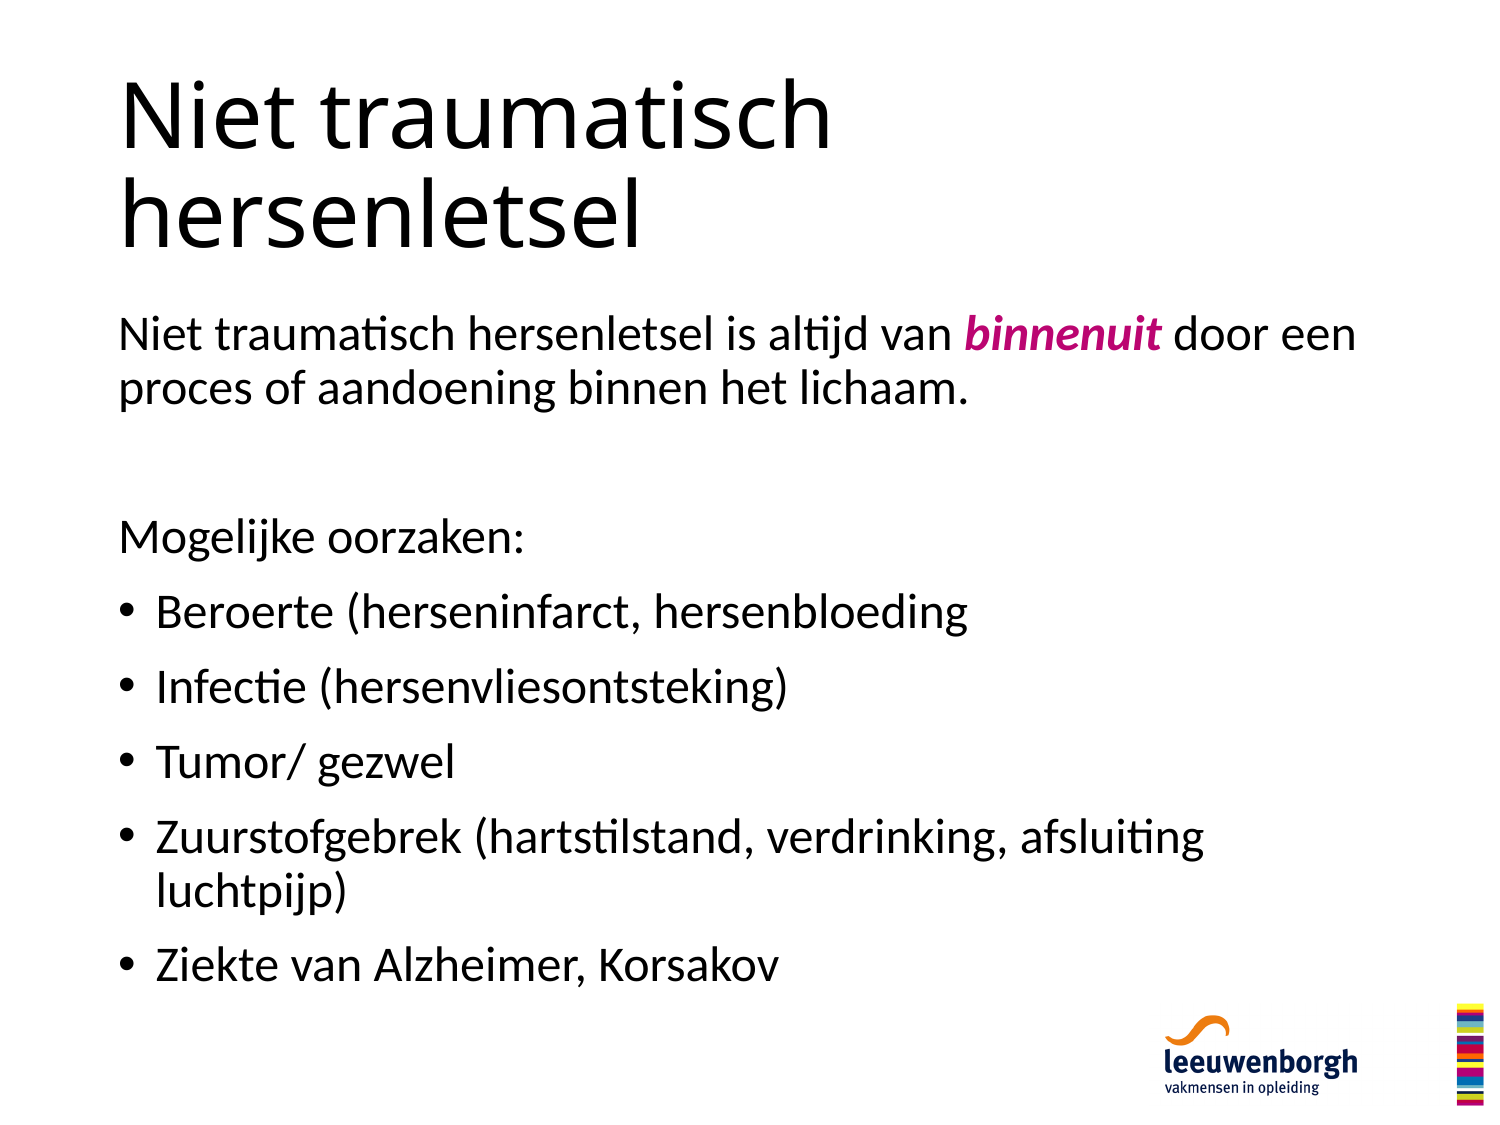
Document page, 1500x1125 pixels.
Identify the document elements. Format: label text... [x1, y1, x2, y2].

list Niet traumatisch hersenletsel is altijd van binnenuit door een proces of aandoening binnen het lichaam. Mogelijke oorzaken: Beroerte (herseninfarct, hersenbloeding Infectie (hersenvliesontsteking) Tumor/ gezwel Zuurstofgebrek (hartstilstand, verdrinking, afsluiting luchtpijp) Ziekte van Alzheimer, Korsakov [103, 299, 1397, 1014]
title Niet traumatisch hersenletsel [103, 59, 1397, 278]
picture [1149, 1003, 1484, 1106]
